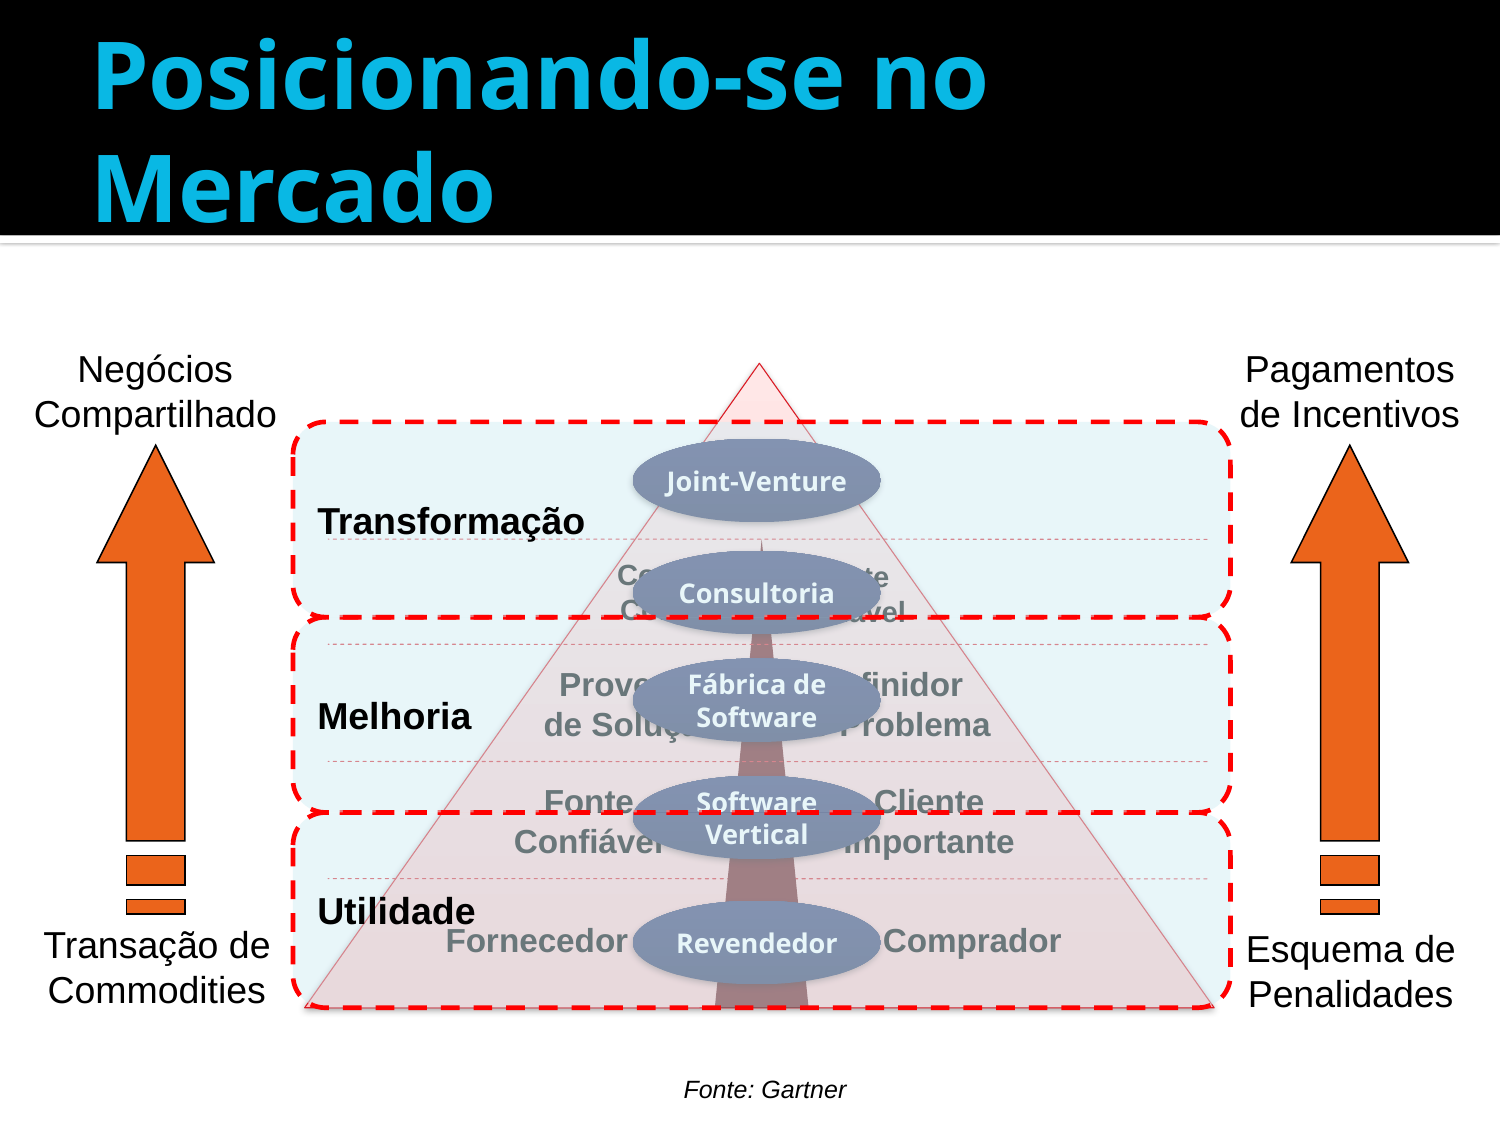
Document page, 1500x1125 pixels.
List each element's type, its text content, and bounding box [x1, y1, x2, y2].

text_box Fonte: Gartner [668, 1066, 862, 1112]
title Posicionando-se no Mercado [75, 25, 1425, 231]
text_box [718, 362, 800, 420]
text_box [1223, 337, 1477, 1025]
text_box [292, 421, 1231, 1008]
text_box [11, 337, 299, 1021]
